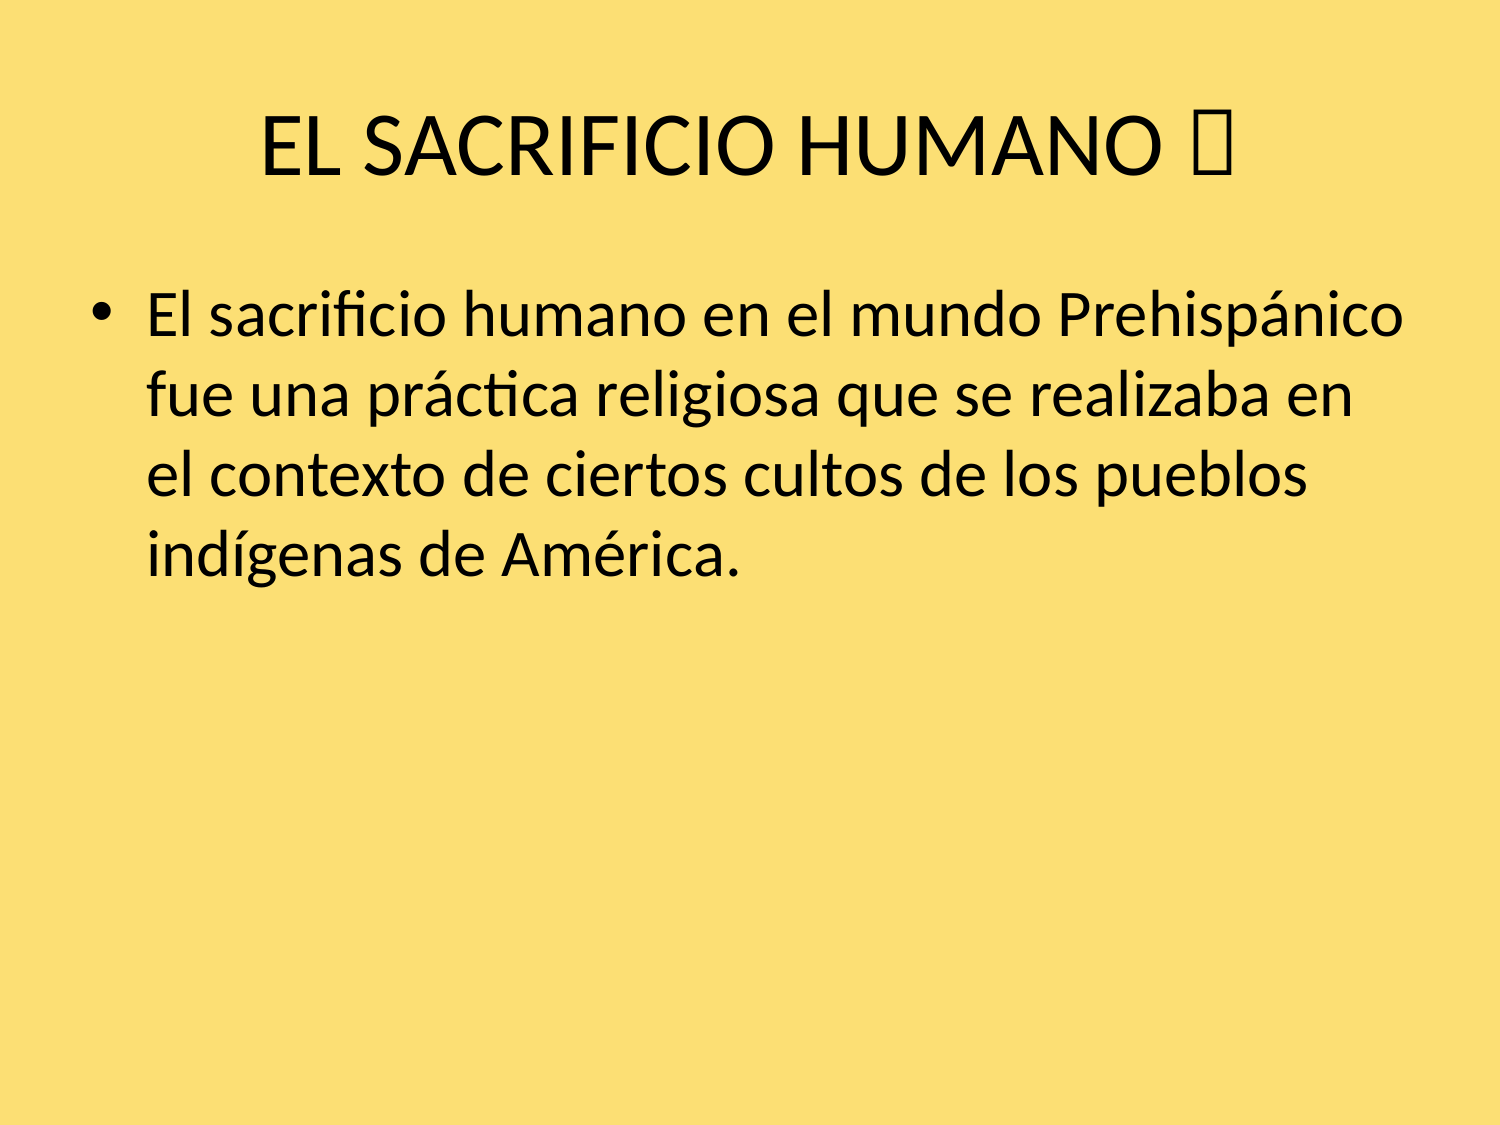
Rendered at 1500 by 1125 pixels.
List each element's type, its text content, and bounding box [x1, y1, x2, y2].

title EL SACRIFICIO HUMANO  [75, 45, 1425, 233]
list El sacrificio humano en el mundo Prehispánico fue una práctica religiosa que se realizaba en el contexto de ciertos cultos de los pueblos indígenas de América. [75, 262, 1425, 1005]
